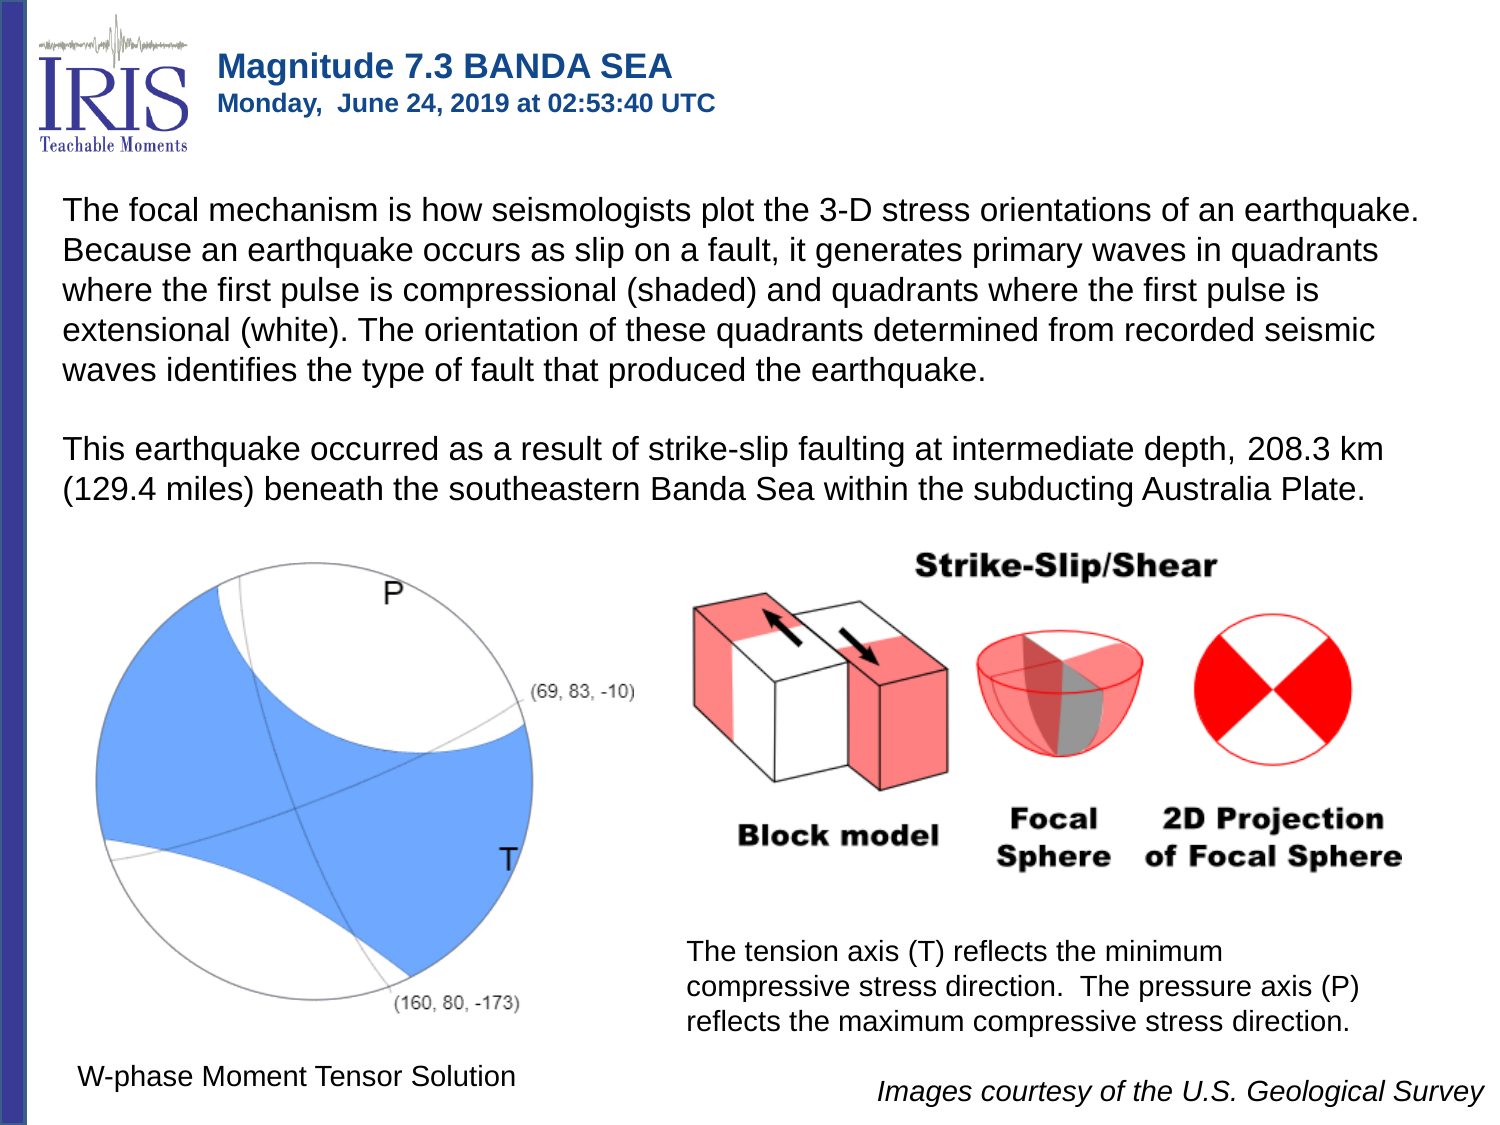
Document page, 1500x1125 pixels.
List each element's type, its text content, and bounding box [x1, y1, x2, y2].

text_box W-phase Moment Tensor Solution [62, 1049, 638, 1100]
text_box The focal mechanism is how seismologists plot the 3-D stress orientations of an earthquake. Because an earthquake occurs as slip on a fault, it generates primary waves in quadrants where the first pulse is compressional (shaded) and quadrants where the first pulse is extensional (white). The orientation of these quadrants determined from recorded seismic waves identifies the type of fault that produced the earthquake. This earthquake occurred as a result of strike-slip faulting at intermediate depth, 208.3 km (129.4 miles) beneath the southeastern Banda Sea within the subducting Australia Plate. [47, 180, 1488, 515]
text_box [0, 0, 27, 1125]
text_box Images courtesy of the U.S. Geological Survey [858, 1064, 1500, 1115]
text_box Magnitude 7.3 BANDA SEA Monday, June 24, 2019 at 02:53:40 UTC [202, 0, 1499, 125]
text_box The tension axis (T) reflects the minimum compressive stress direction. The pressure axis (P) reflects the maximum compressive stress direction. [671, 924, 1390, 1045]
picture [659, 534, 1402, 894]
picture [94, 562, 635, 1031]
picture [39, 12, 188, 165]
